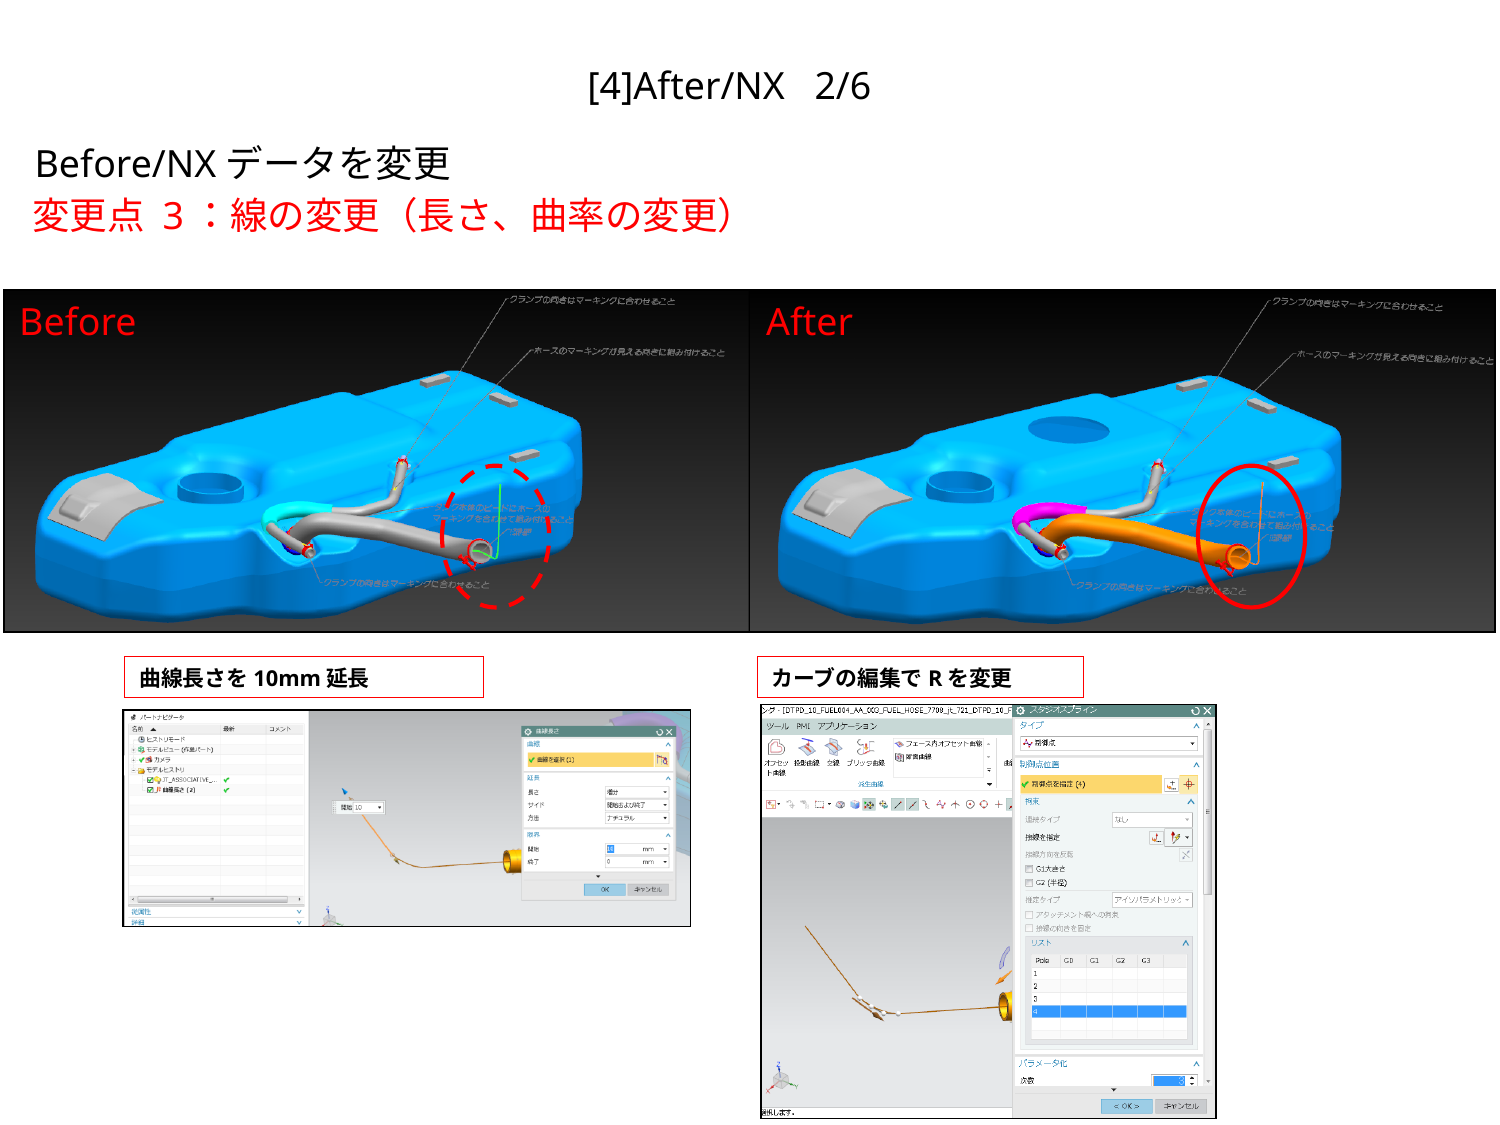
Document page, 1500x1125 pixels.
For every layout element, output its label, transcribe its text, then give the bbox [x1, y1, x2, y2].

text_box カーブの編集でRを変更 [757, 656, 1084, 698]
text_box 変更点 3：線の変更（長さ、曲率の変更） [17, 184, 902, 289]
picture [761, 704, 1216, 1118]
picture [123, 710, 691, 926]
picture [4, 290, 1495, 632]
text_box 曲線長さを10mm延長 [124, 656, 484, 698]
text_box [4]After/NX 2/6 [572, 54, 1188, 115]
text_box Before/NXデータを変更 [19, 132, 750, 184]
